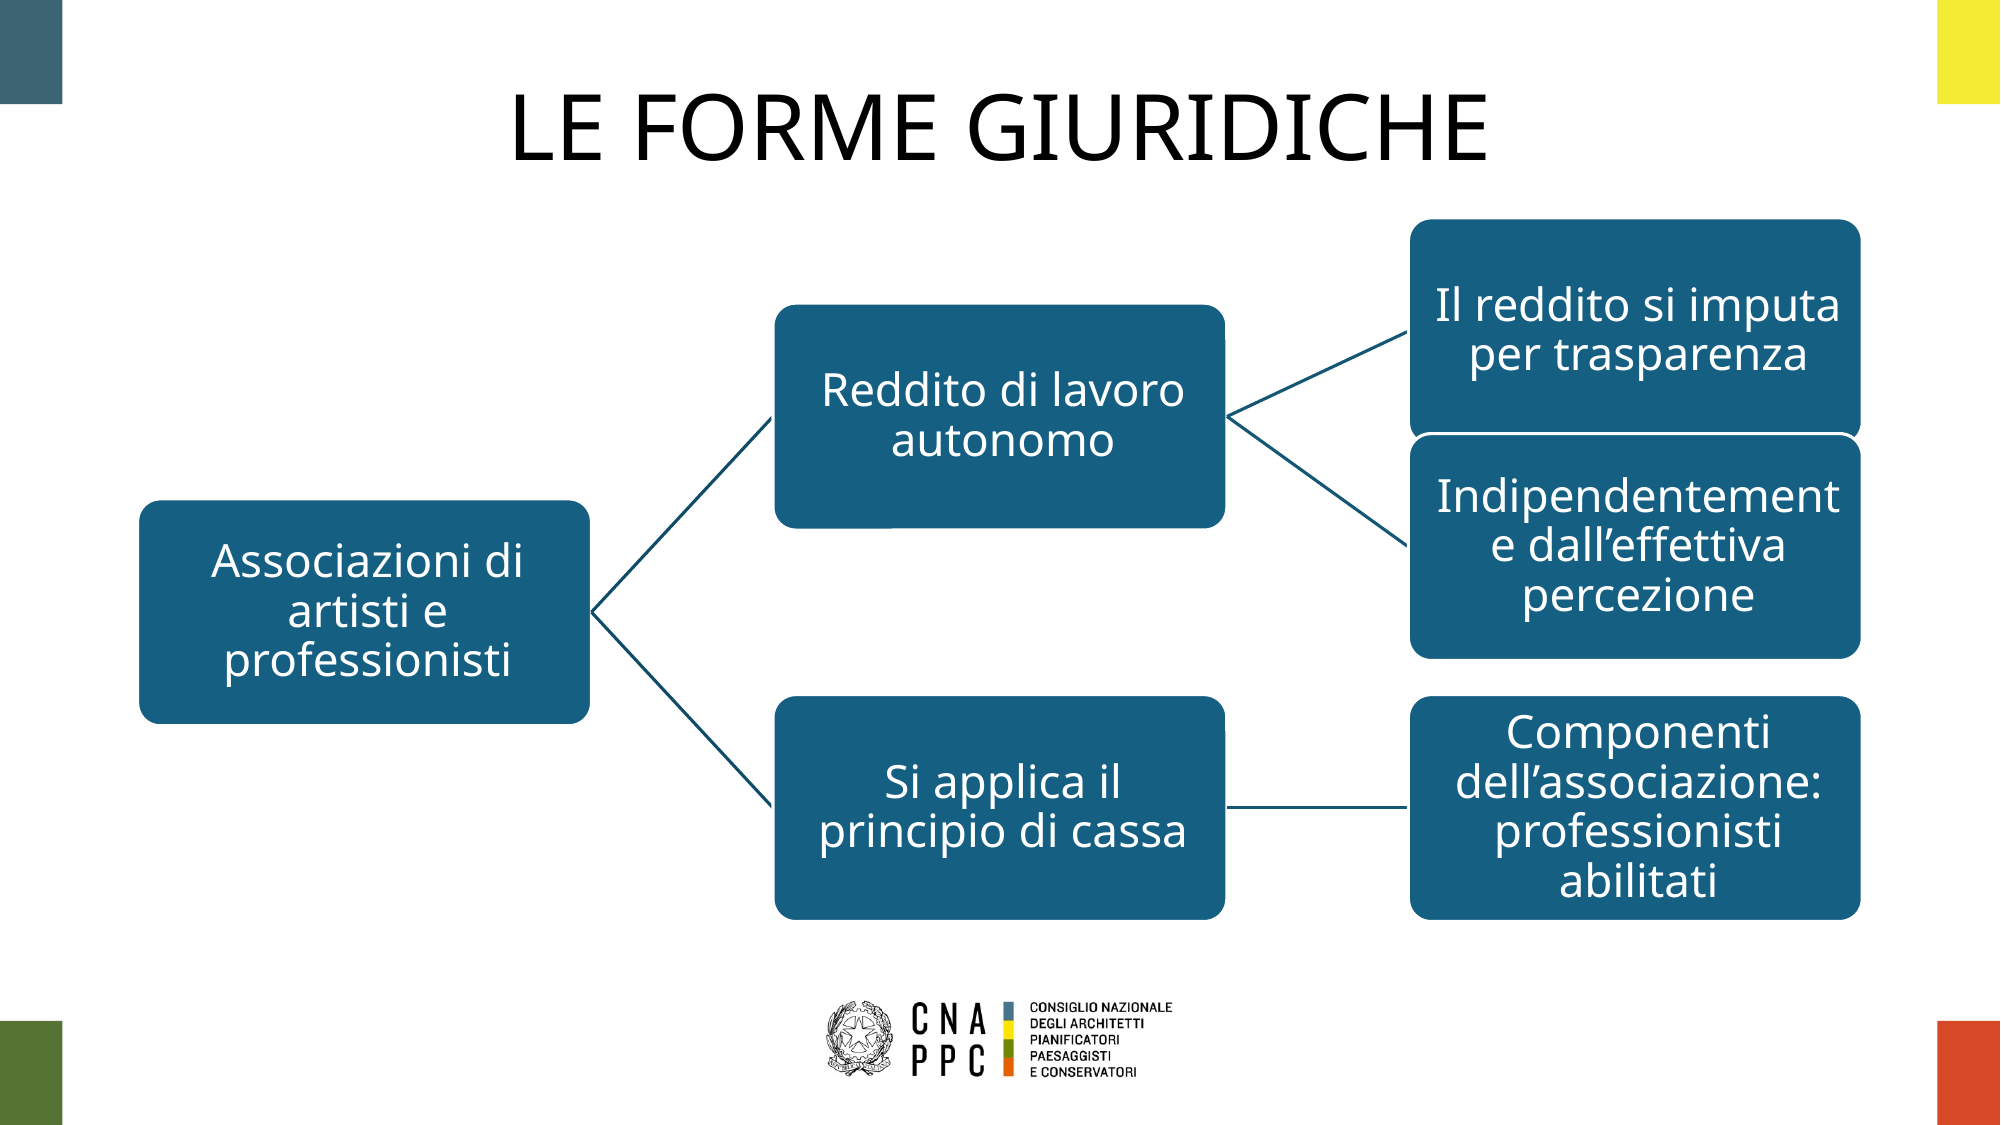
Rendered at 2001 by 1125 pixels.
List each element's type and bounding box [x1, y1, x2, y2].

text_box [0, 0, 2000, 1125]
